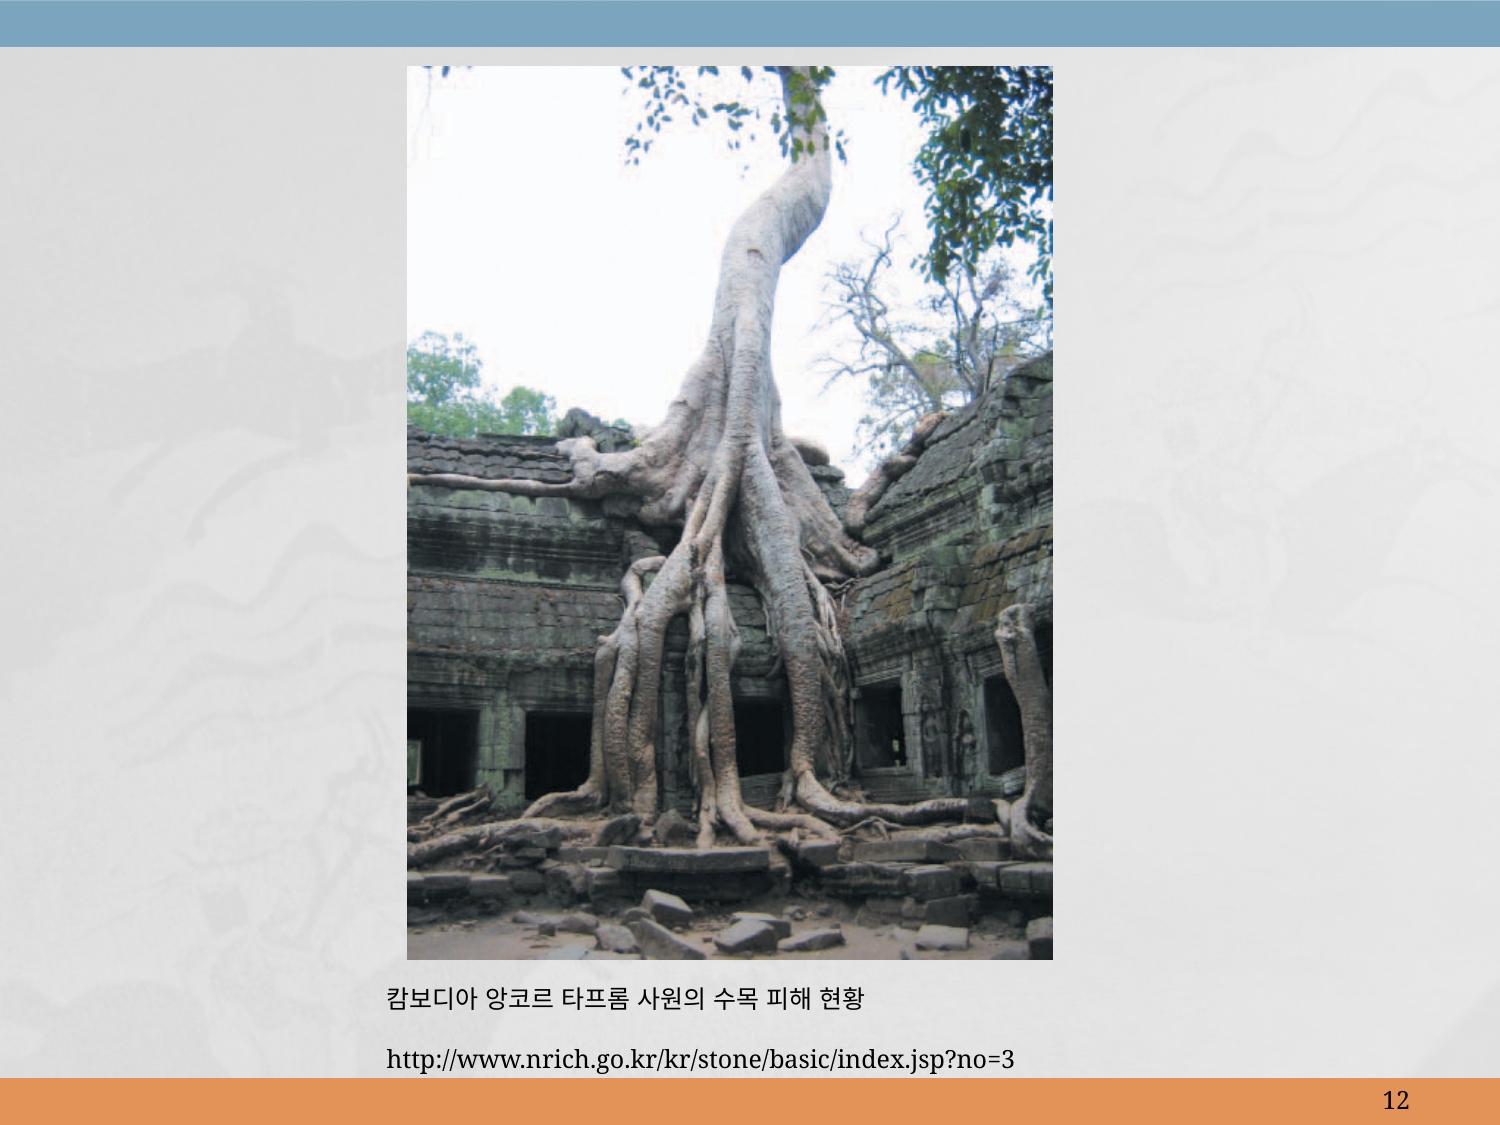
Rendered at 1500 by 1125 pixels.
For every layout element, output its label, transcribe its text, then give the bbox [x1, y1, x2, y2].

text_box 캄보디아 앙코르 타프롬 사원의 수목 피해 현황 http://www.nrich.go.kr/kr/stone/basic/index.jsp?no=3 [371, 975, 1397, 1081]
slide_number 12 [1074, 1078, 1425, 1125]
picture [407, 66, 1053, 960]
